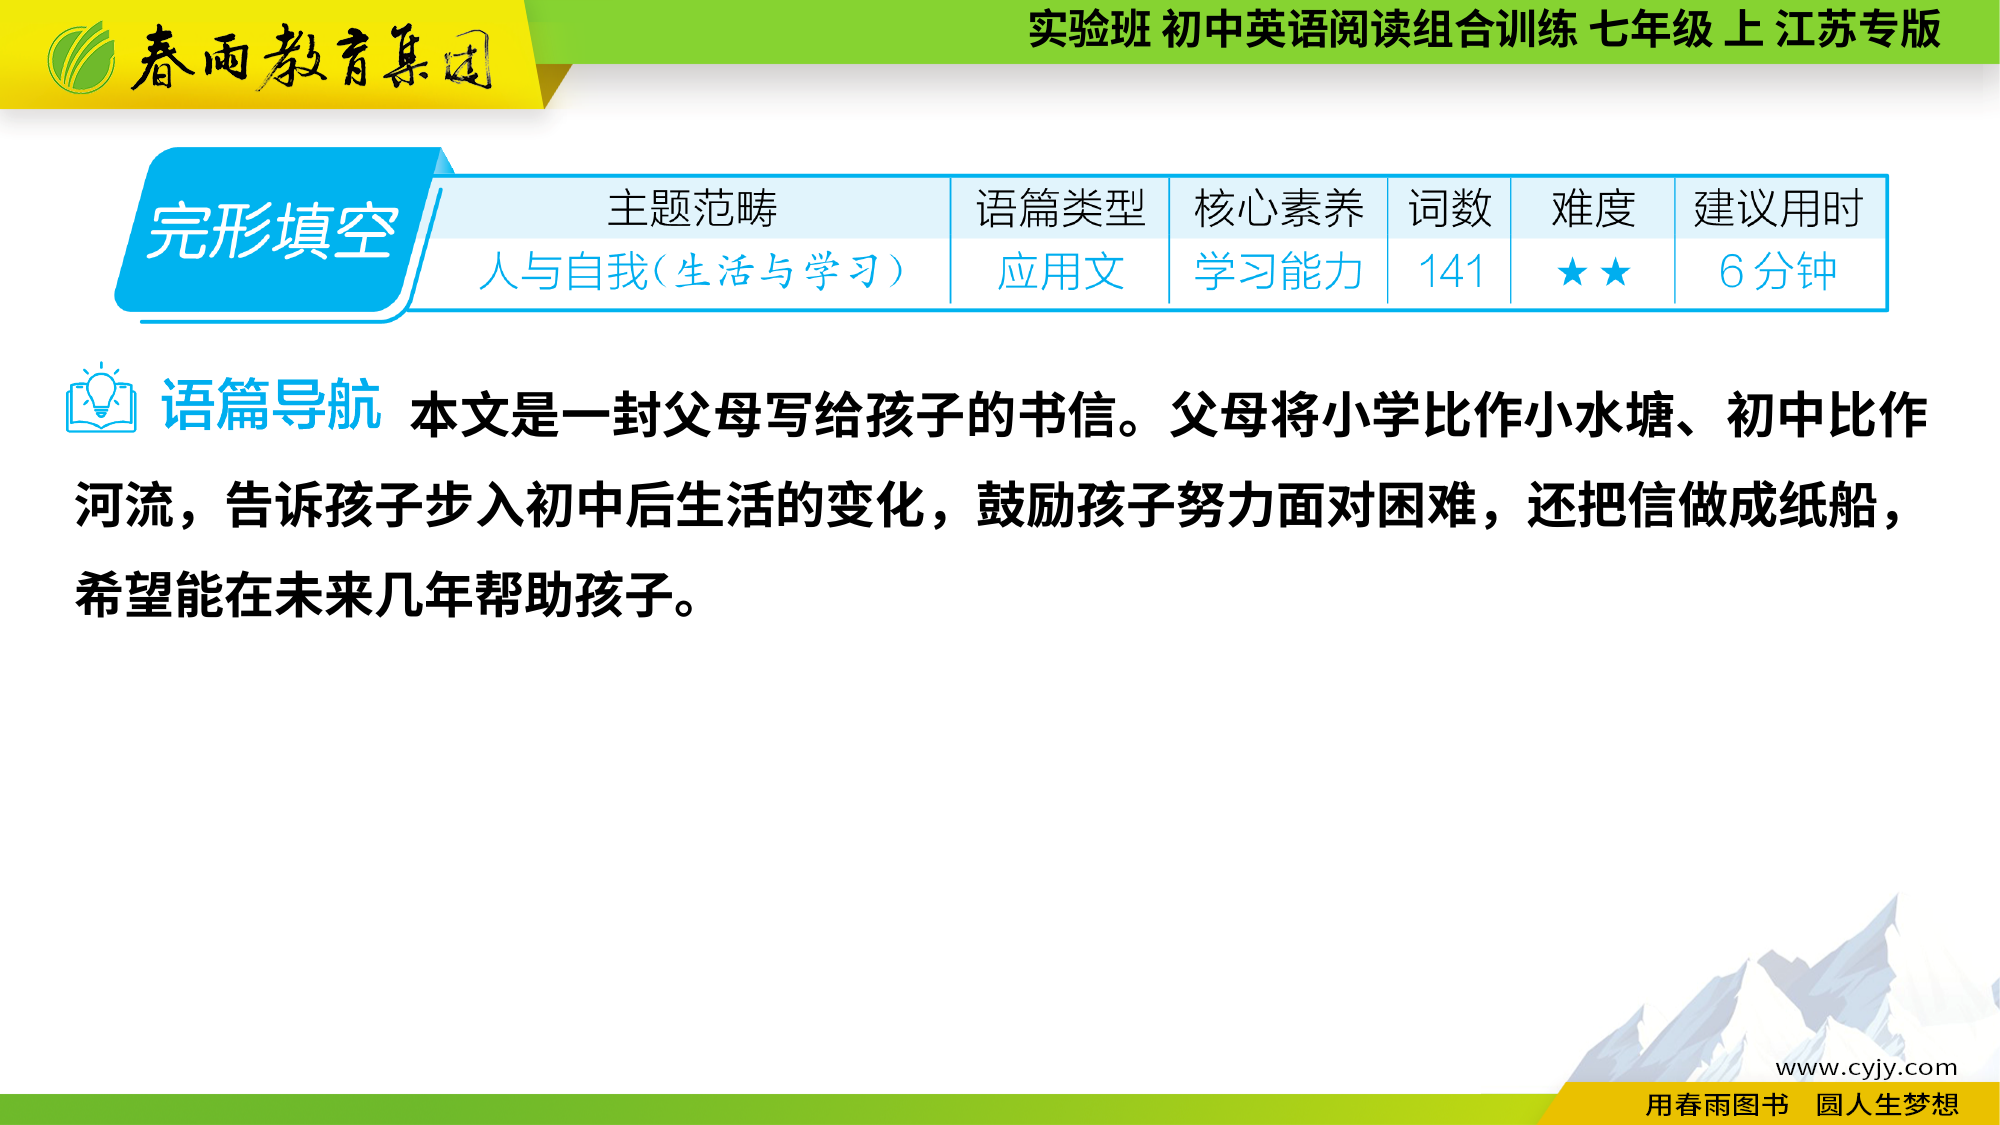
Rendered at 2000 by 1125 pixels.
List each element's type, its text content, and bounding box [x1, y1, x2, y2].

list 本文是一封父母写给孩子的书信。父母将小学比作小水塘、初中比作河流，告诉孩子步入初中后生活的变化，鼓励孩子努力面对困难，还把信做成纸船，希望能在未来几年帮助孩子。 [59, 345, 1944, 634]
picture [0, 0, 2000, 1125]
